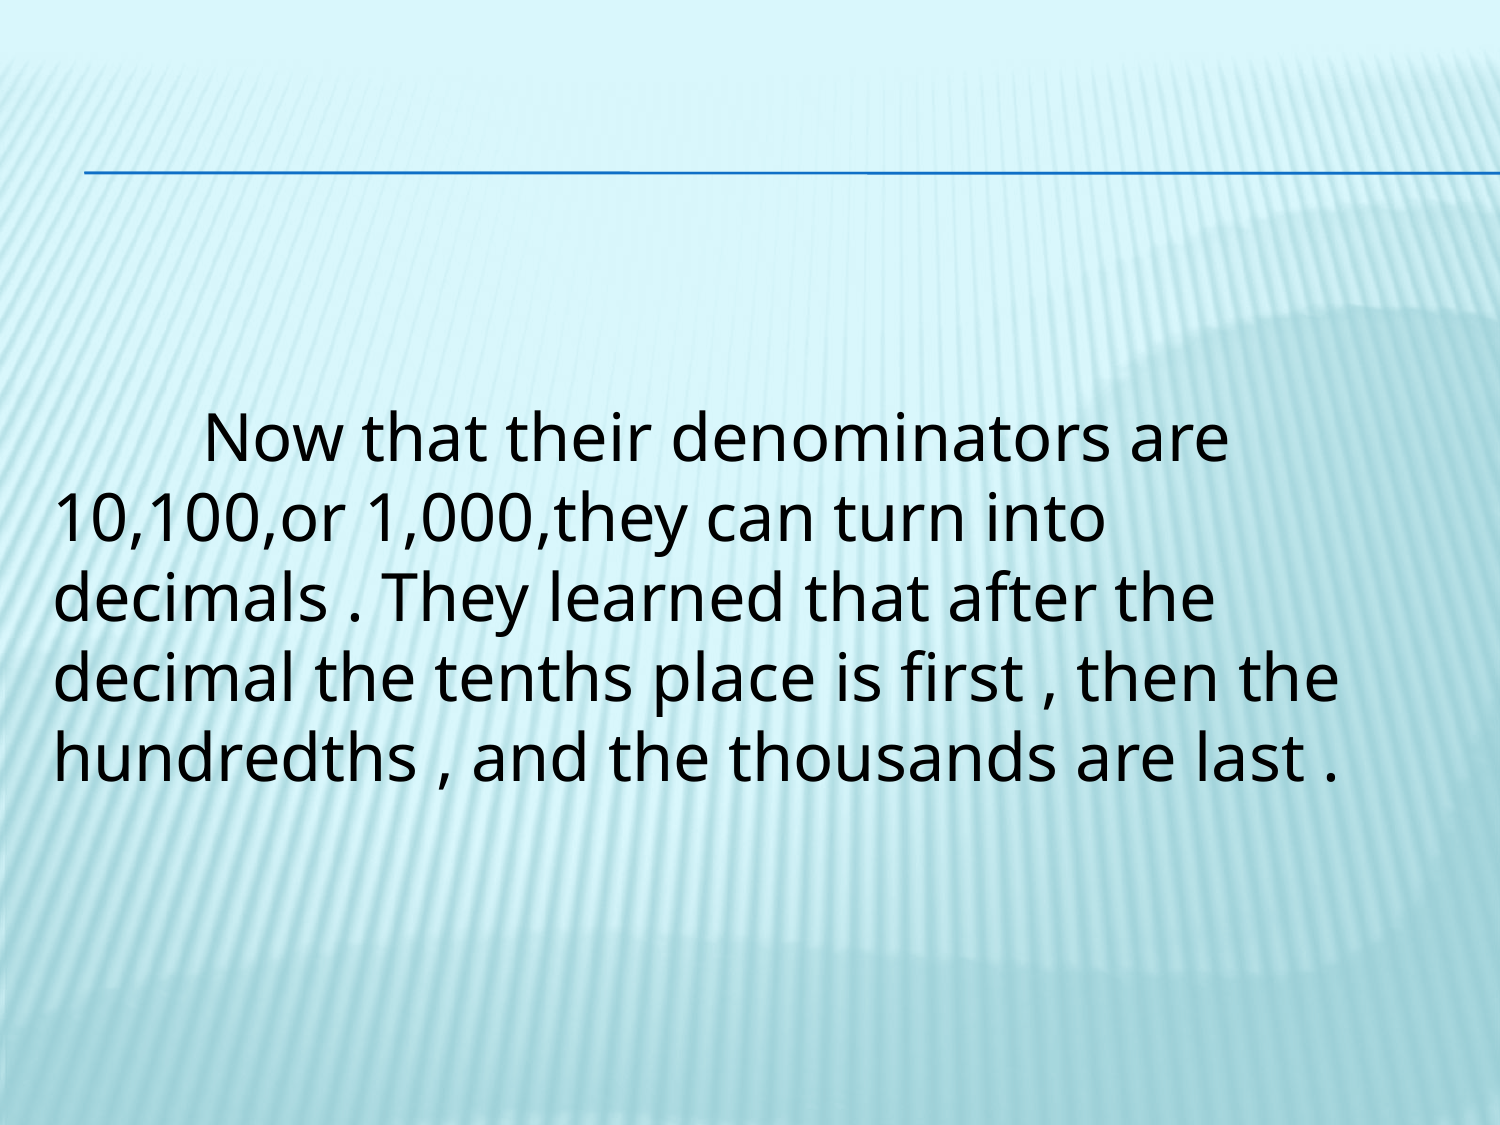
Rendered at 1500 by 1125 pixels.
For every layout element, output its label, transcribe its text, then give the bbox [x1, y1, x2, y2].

text_box Now that their denominators are 10,100,or 1,000,they can turn into decimals . They learned that after the decimal the tenths place is first , then the hundredths , and the thousands are last . [37, 387, 1450, 882]
